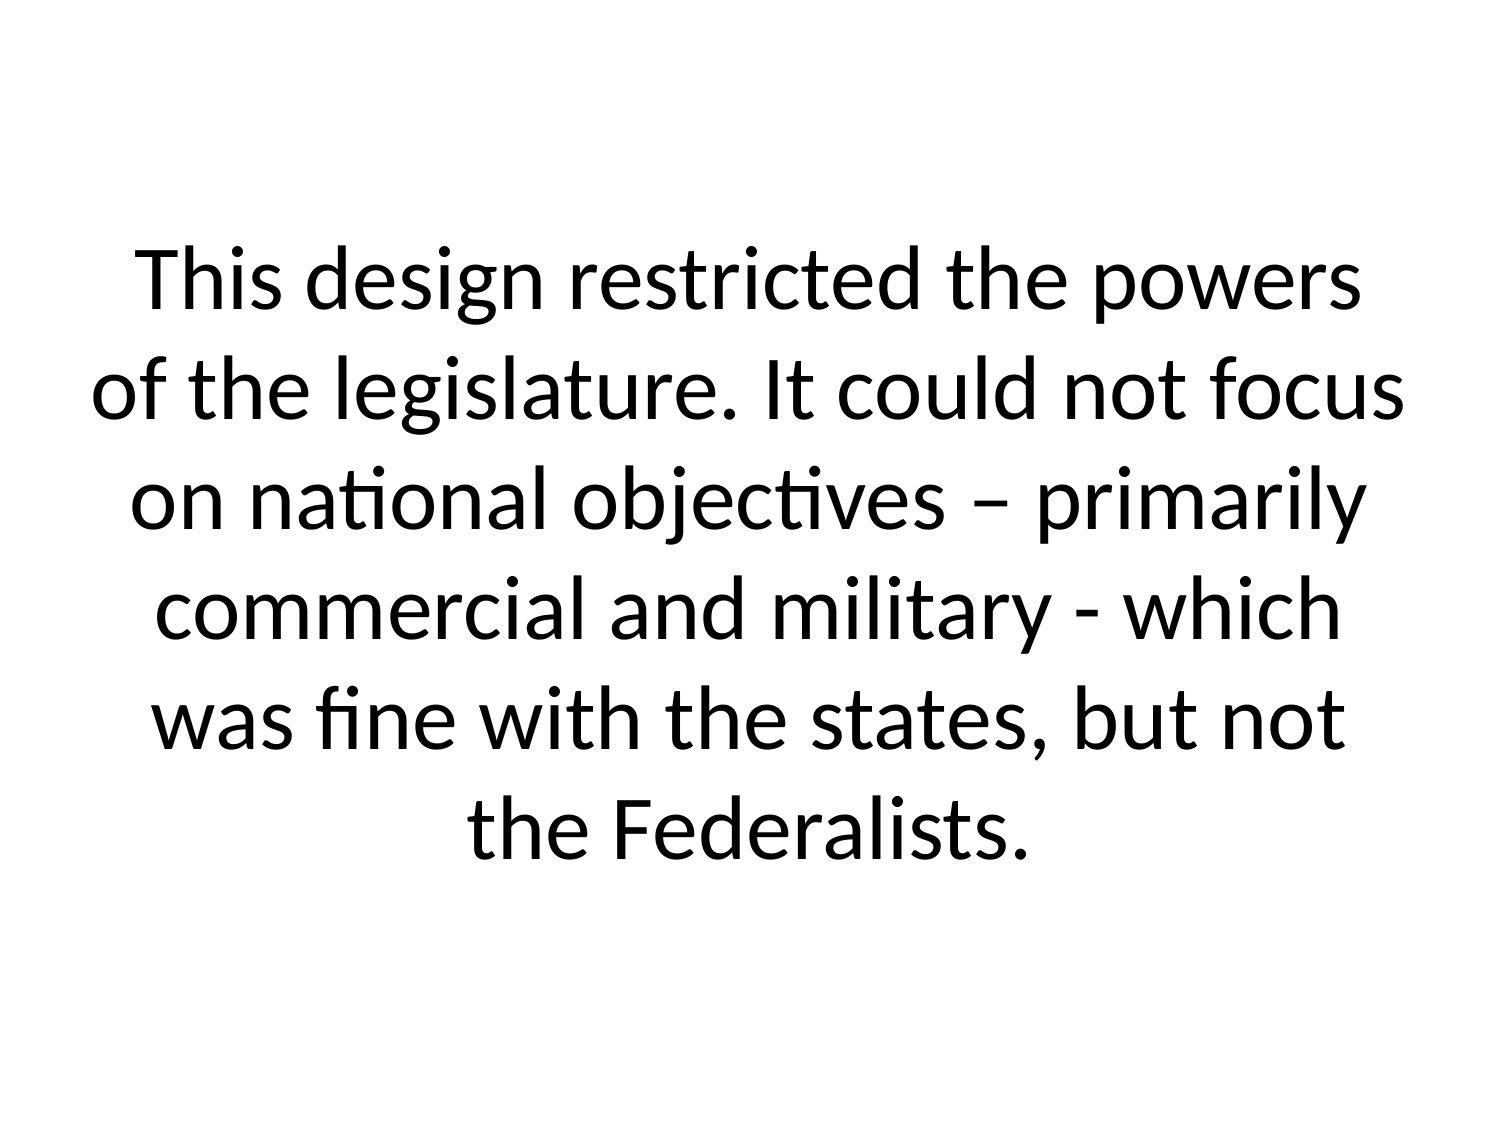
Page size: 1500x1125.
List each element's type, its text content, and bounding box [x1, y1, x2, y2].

title This design restricted the powers of the legislature. It could not focus on national objectives – primarily commercial and military - which was fine with the states, but not the Federalists. [74, 44, 1426, 1051]
